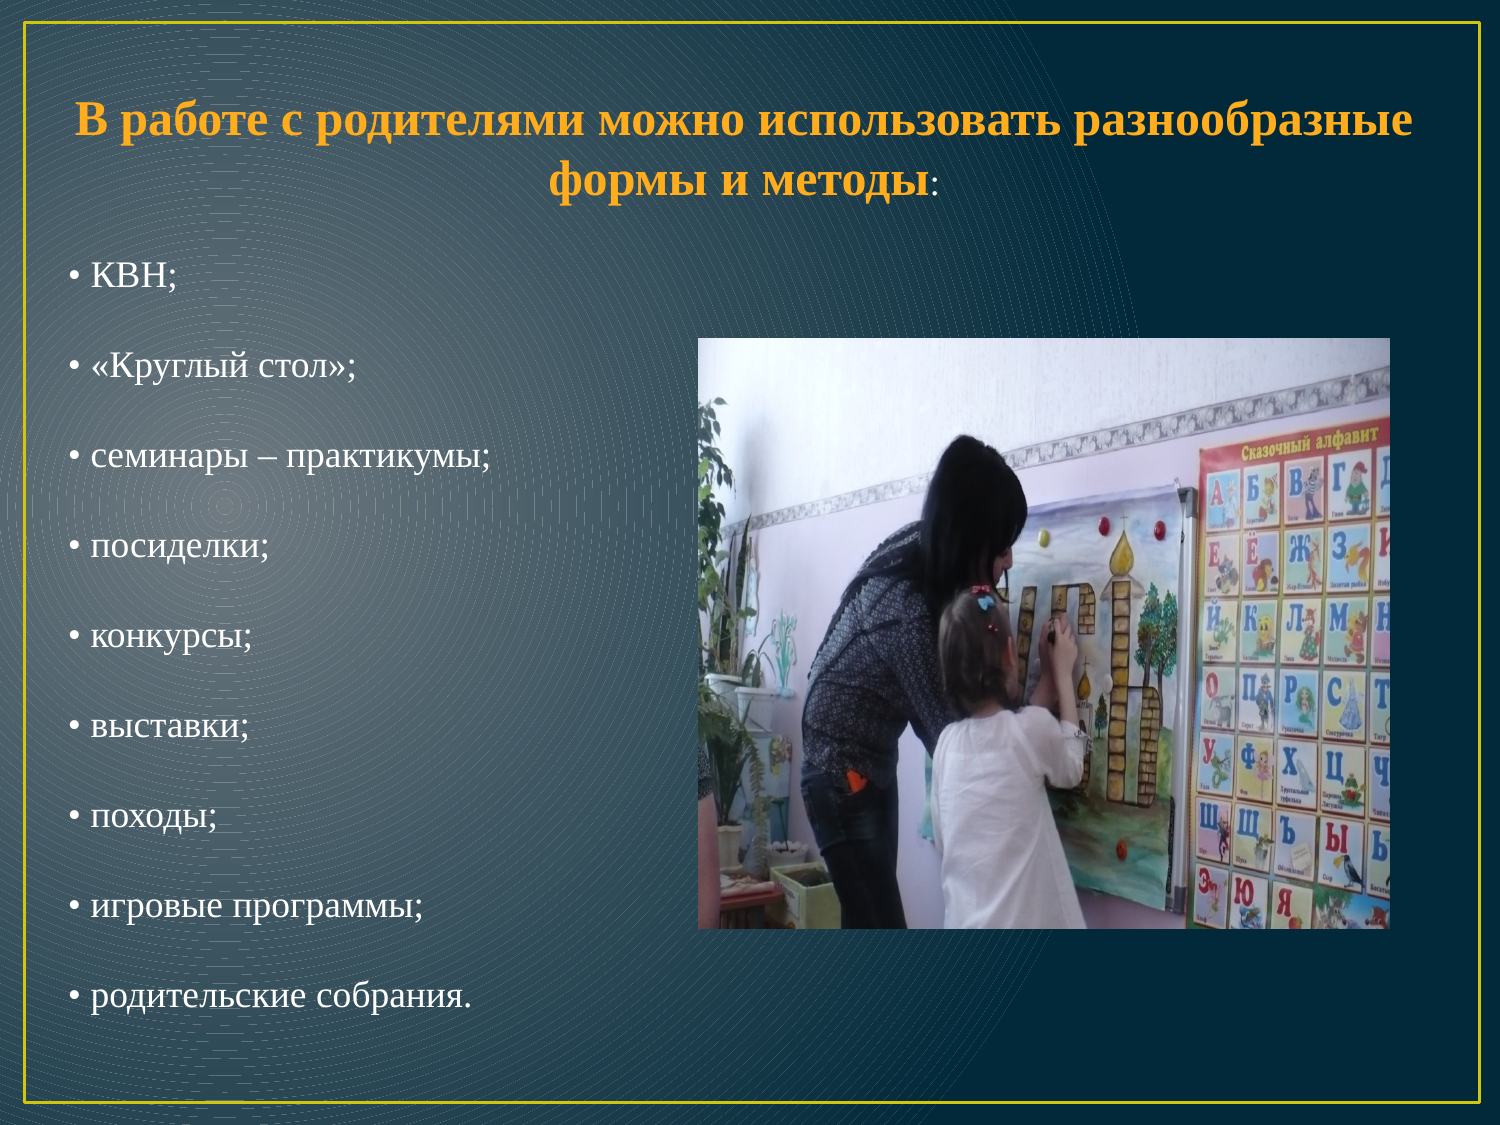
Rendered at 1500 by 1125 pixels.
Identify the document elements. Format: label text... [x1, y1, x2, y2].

text_box В работе с родителями можно использовать разнообразные формы и методы: • КВН; • «Круглый стол»; • семинары – практикумы; • посиделки; • конкурсы; • выставки; • походы; • игровые программы; • родительские собрания. [53, 78, 1436, 1023]
picture [698, 337, 1389, 929]
